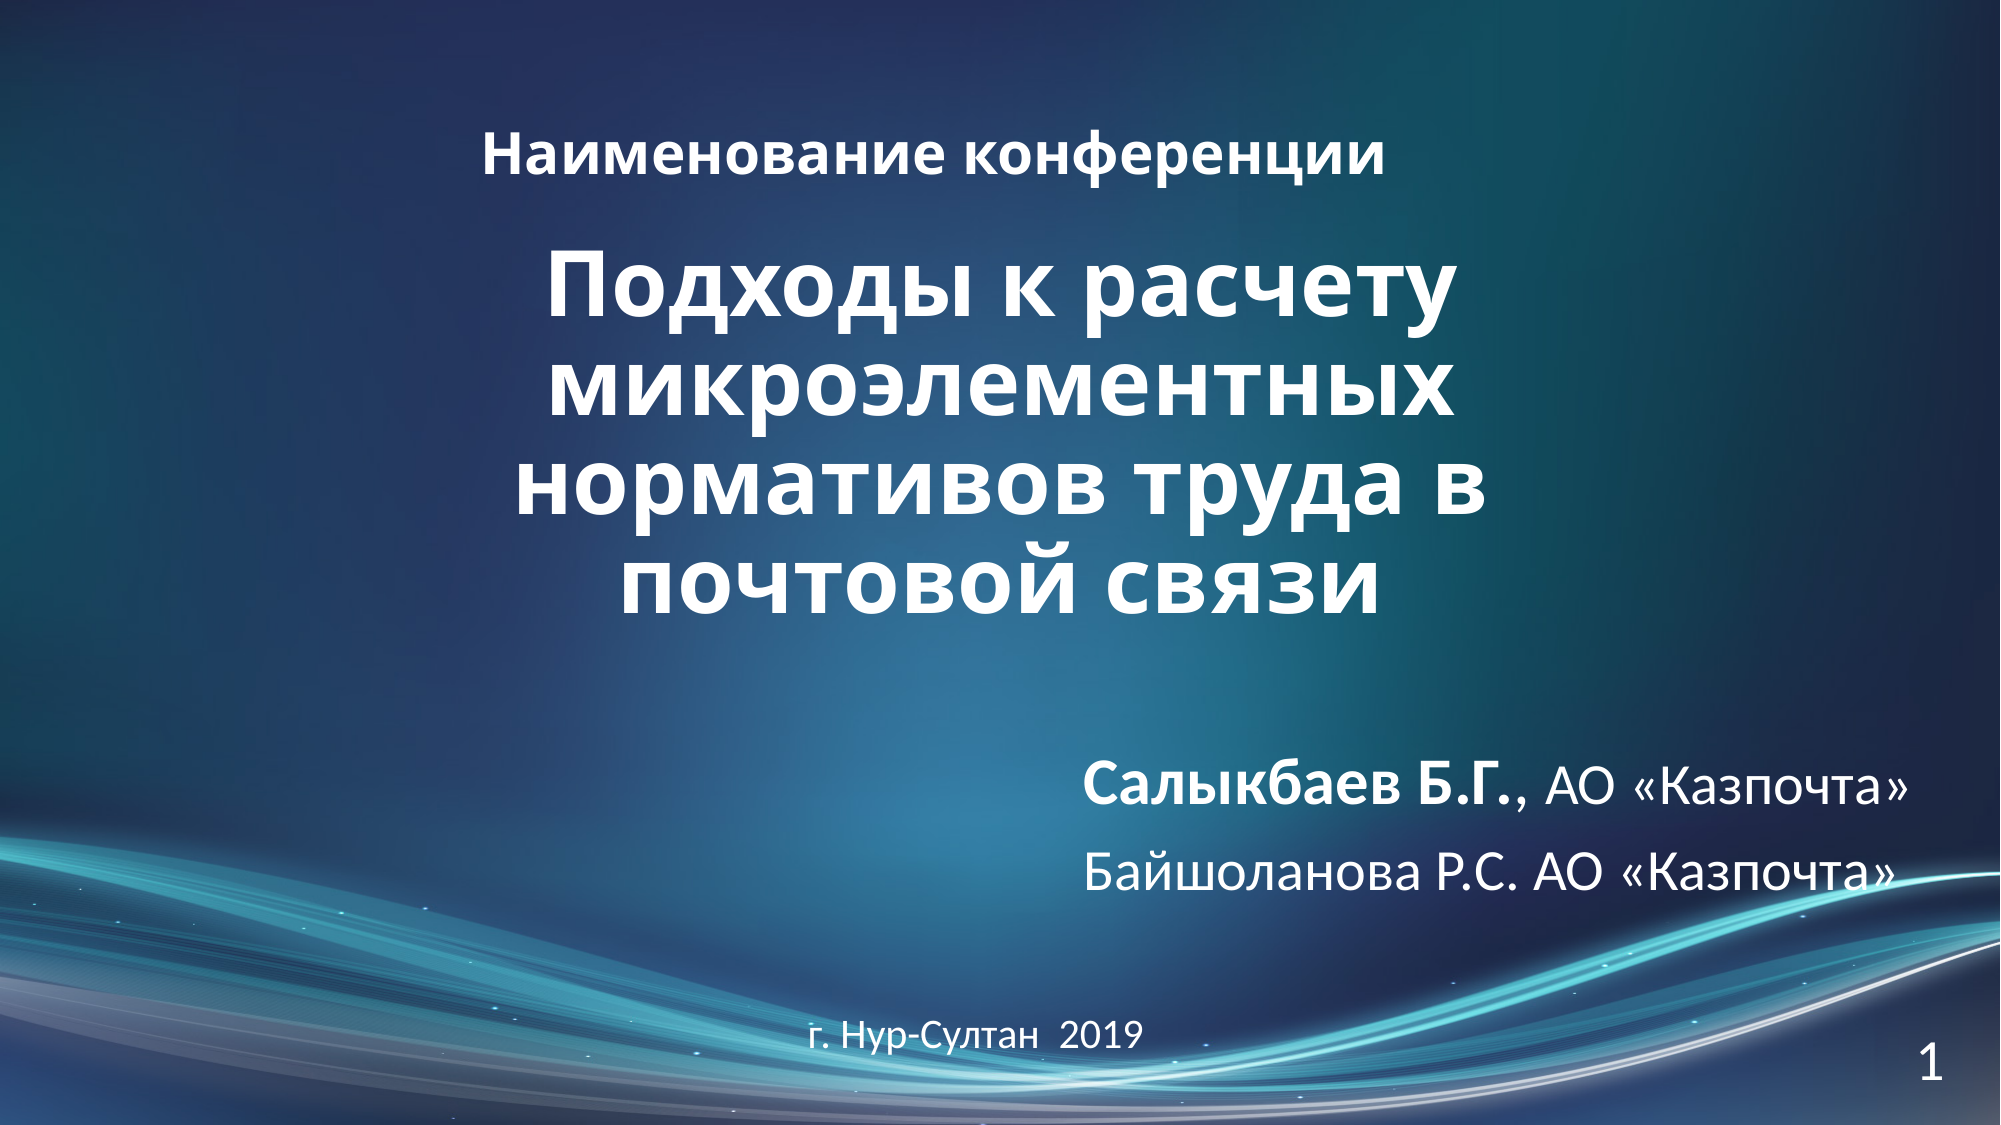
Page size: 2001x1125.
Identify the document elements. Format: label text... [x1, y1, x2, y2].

text_box 1 [1900, 1022, 1965, 1105]
text_box г. Нур-Султан 2019 [792, 1005, 1170, 1087]
title Подходы к расчету микроэлементных нормативов труда в почтовой связи [293, 211, 1709, 642]
subtitle Салыкбаев Б.Г., АО «Казпочта» Байшоланова Р.С. АО «Казпочта» [1068, 739, 1981, 934]
picture [0, 0, 2000, 1125]
text_box Наименование конференции [314, 47, 1554, 195]
